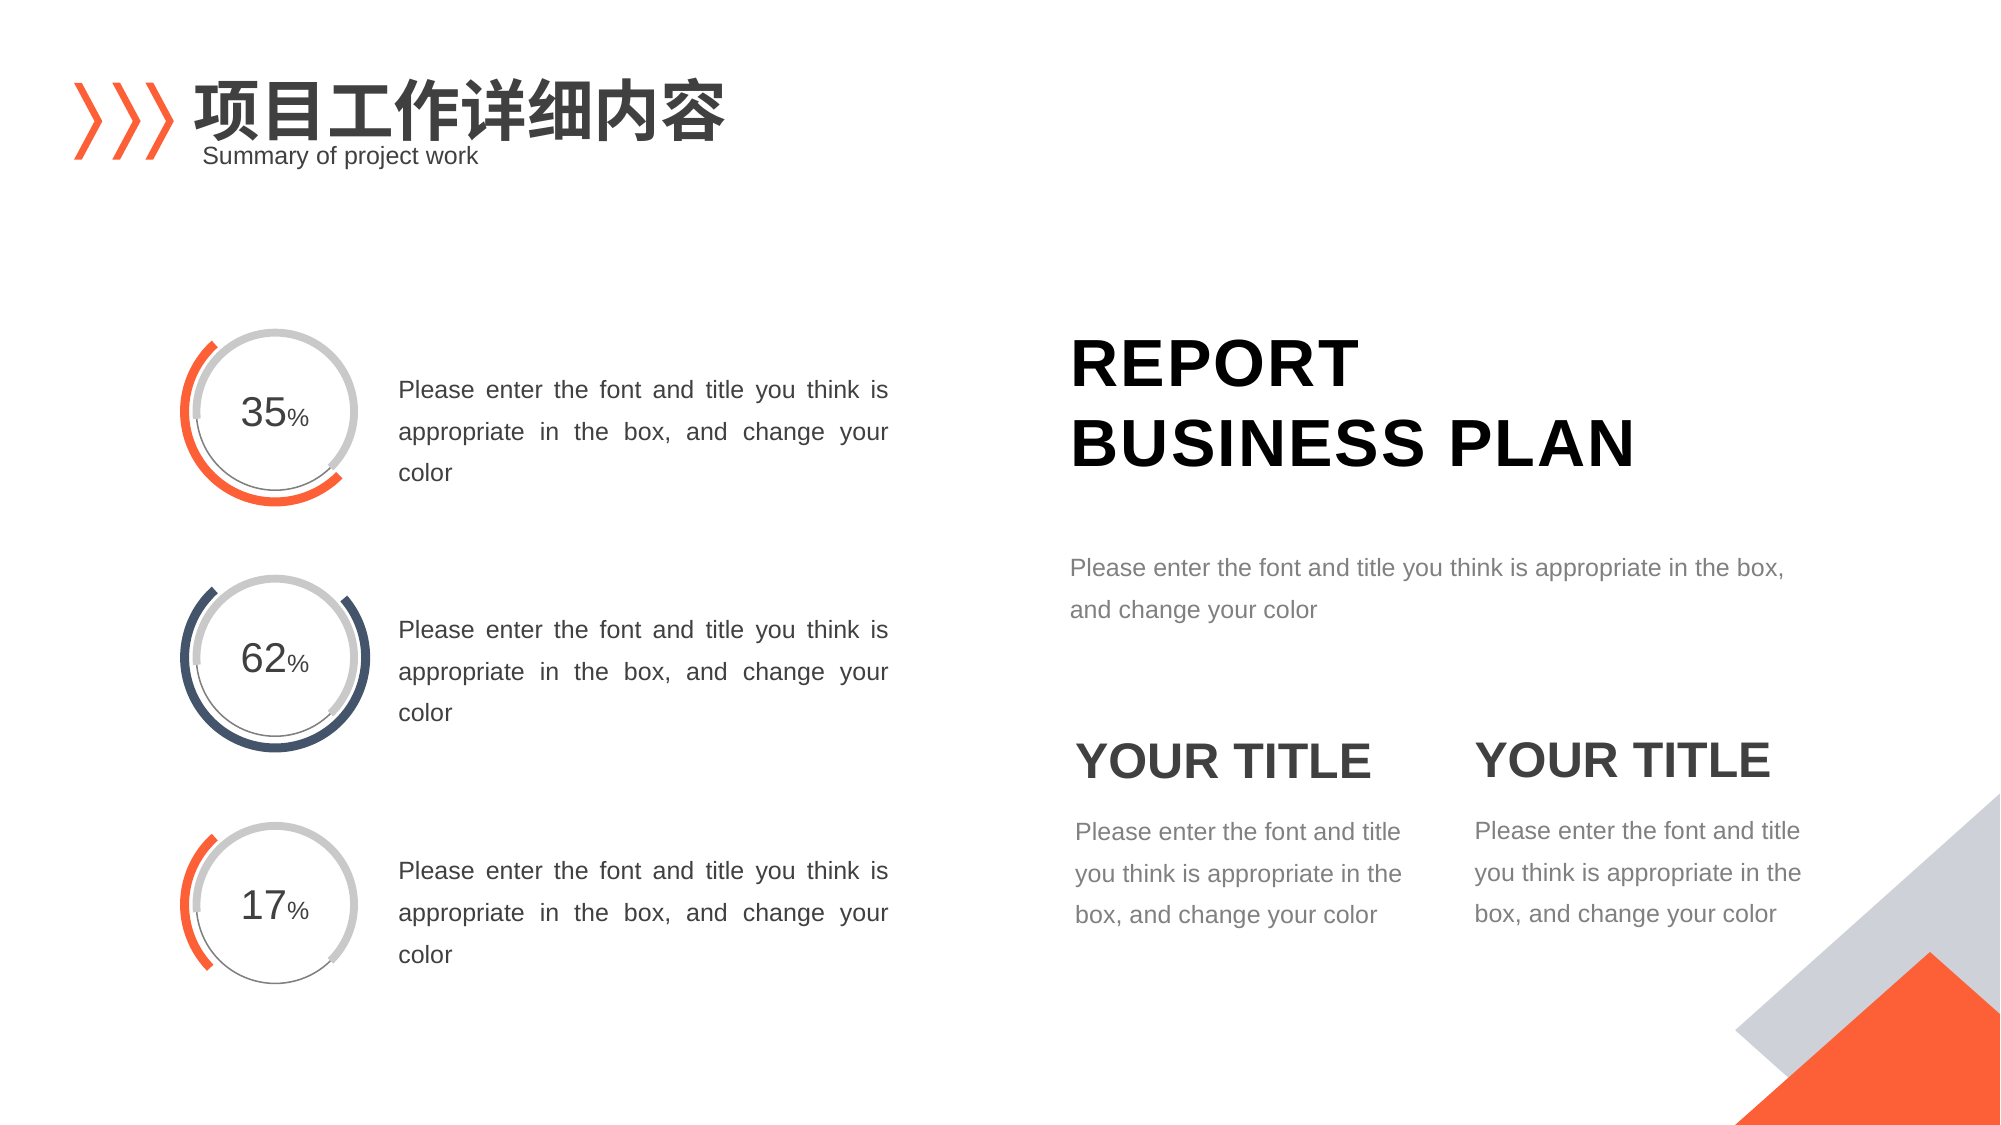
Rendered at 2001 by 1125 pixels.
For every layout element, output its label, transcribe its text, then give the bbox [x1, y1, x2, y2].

text_box Please enter the font and title you think is appropriate in the box, and change your color [383, 594, 905, 735]
text_box REPORT BUSINESS PLAN [1055, 312, 1652, 487]
text_box Please enter the font and title you think is appropriate in the box, and change your color [383, 835, 905, 976]
text_box YOUR TITLE [1060, 721, 1407, 796]
text_box Please enter the font and title you think is appropriate in the box, and change your color [1060, 796, 1432, 937]
text_box Please enter the font and title you think is appropriate in the box, and change your color [383, 354, 905, 495]
text_box Please enter the font and title you think is appropriate in the box, and change your color [1055, 532, 1809, 631]
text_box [173, 310, 377, 513]
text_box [173, 556, 377, 759]
text_box YOUR TITLE [1459, 720, 1806, 795]
text_box [1733, 950, 2000, 1125]
text_box Please enter the font and title you think is appropriate in the box, and change your color [1459, 795, 1832, 935]
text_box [73, 82, 174, 160]
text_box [178, 61, 771, 178]
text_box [173, 803, 377, 1006]
text_box [1733, 792, 2000, 1077]
